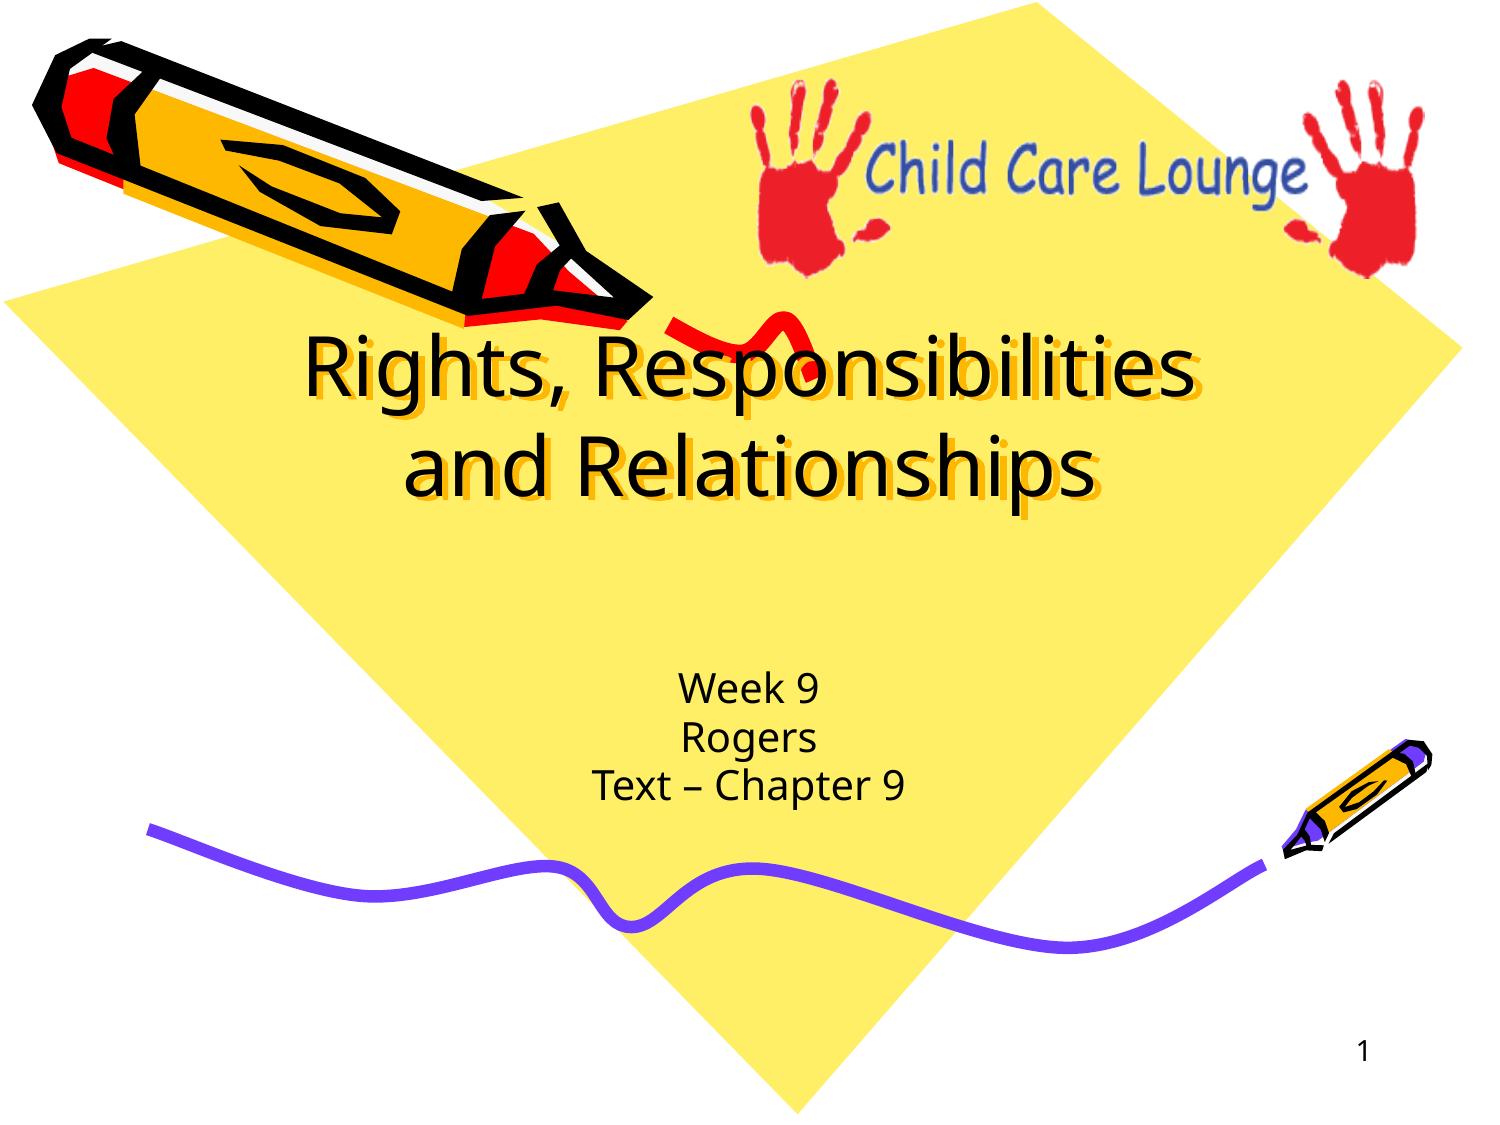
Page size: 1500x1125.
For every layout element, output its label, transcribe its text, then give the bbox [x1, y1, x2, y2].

slide_number 1 [1074, 1024, 1388, 1101]
picture [749, 77, 1426, 280]
subtitle Week 9 Rogers Text – Chapter 9 [253, 664, 1244, 830]
title Rights, Responsibilities and Relationships [224, 247, 1276, 622]
